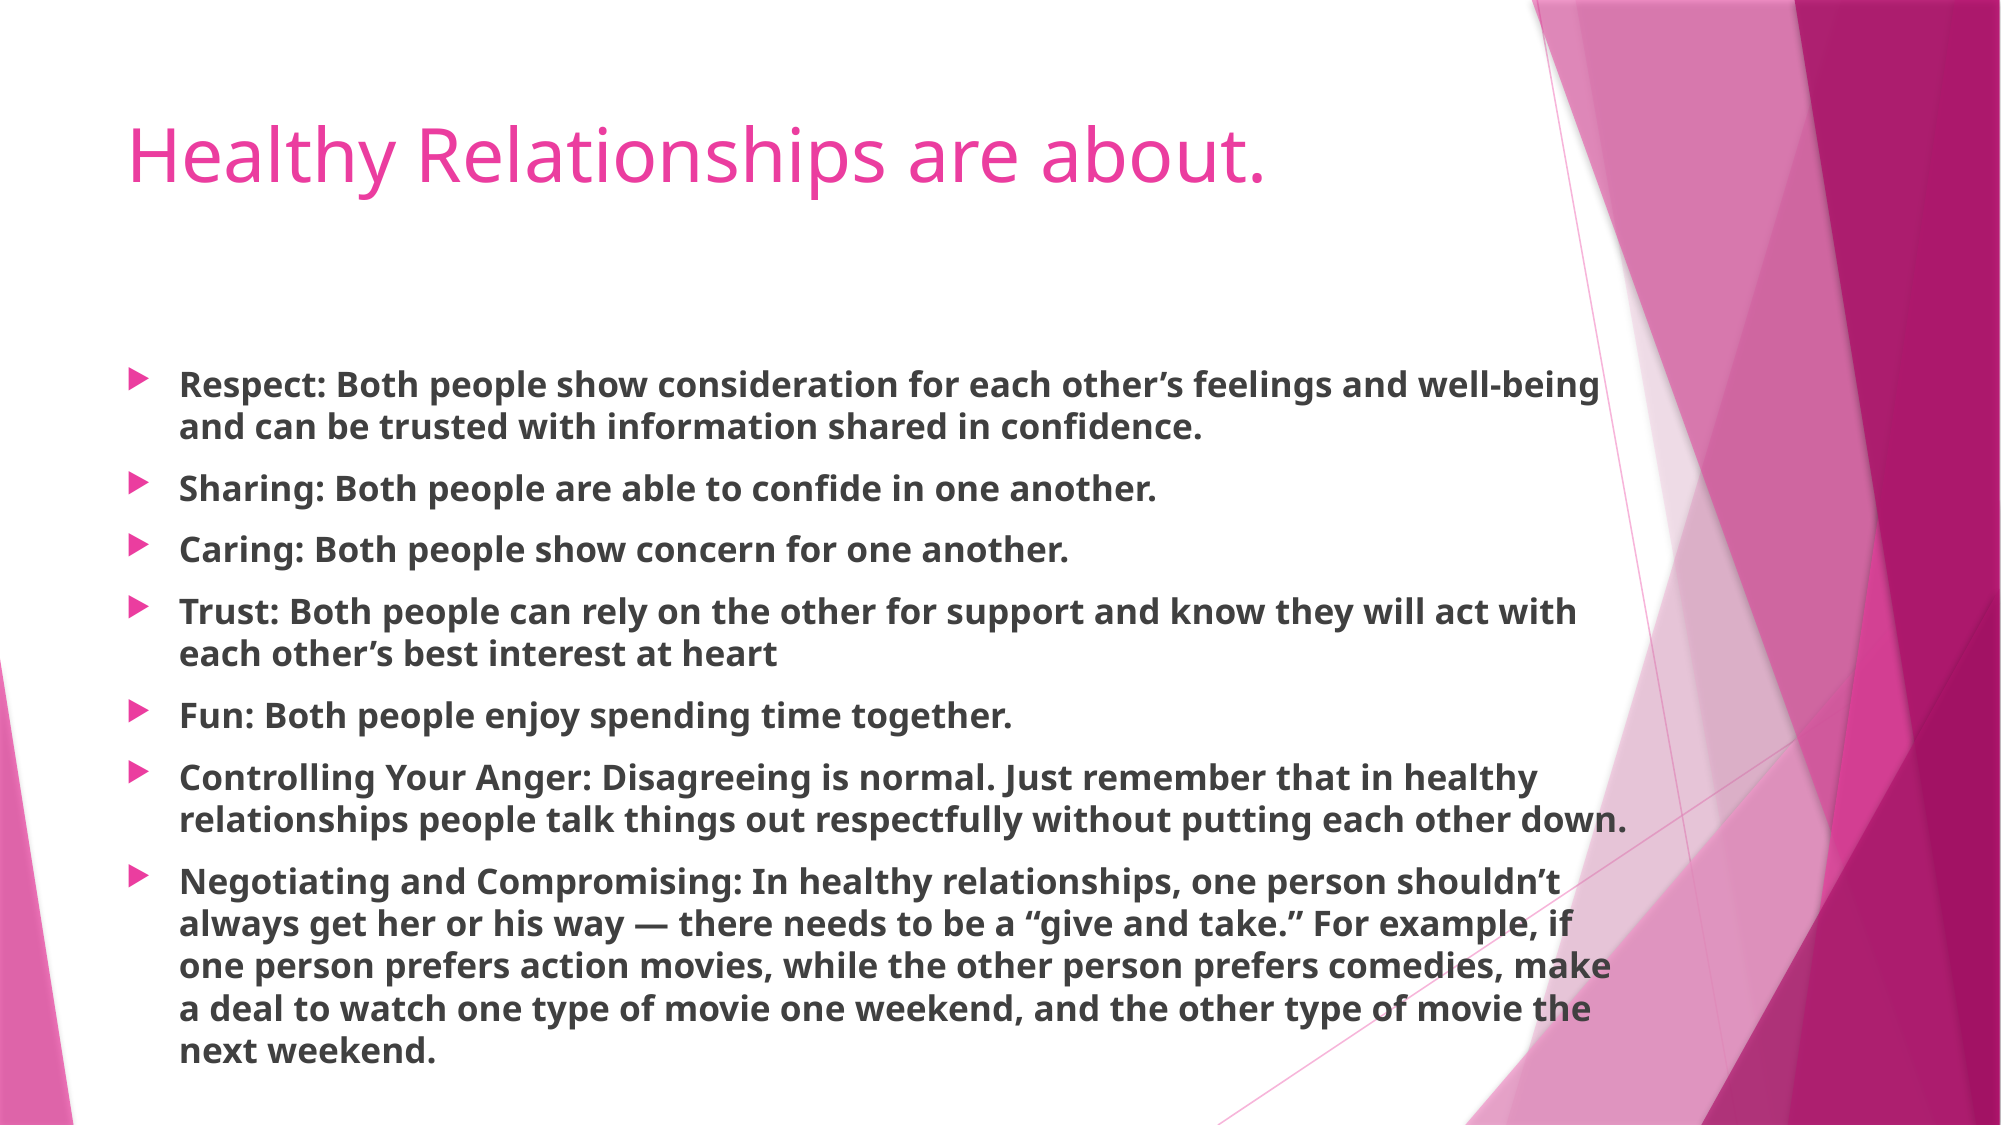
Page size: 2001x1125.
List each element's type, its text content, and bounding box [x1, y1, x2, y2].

title Healthy Relationships are about. [111, 99, 1522, 317]
list Respect: Both people show consideration for each other’s feelings and well-being and can be trusted with information shared in confidence. Sharing: Both people are able to confide in one another. Caring: Both people show concern for one another. Trust: Both people can rely on the other for support and know they will act with each other’s best interest at heart Fun: Both people enjoy spending time together. Controlling Your Anger: Disagreeing is normal. Just remember that in healthy relationships people talk things out respectfully without putting each other down. Negotiating and Compromising: In healthy relationships, one person shouldn’t always get her or his way — there needs to be a “give and take.” For example, if one person prefers action movies, while the other person prefers comedies, make a deal to watch one type of movie one weekend, and the other type of movie the next weekend. [111, 354, 1648, 1080]
